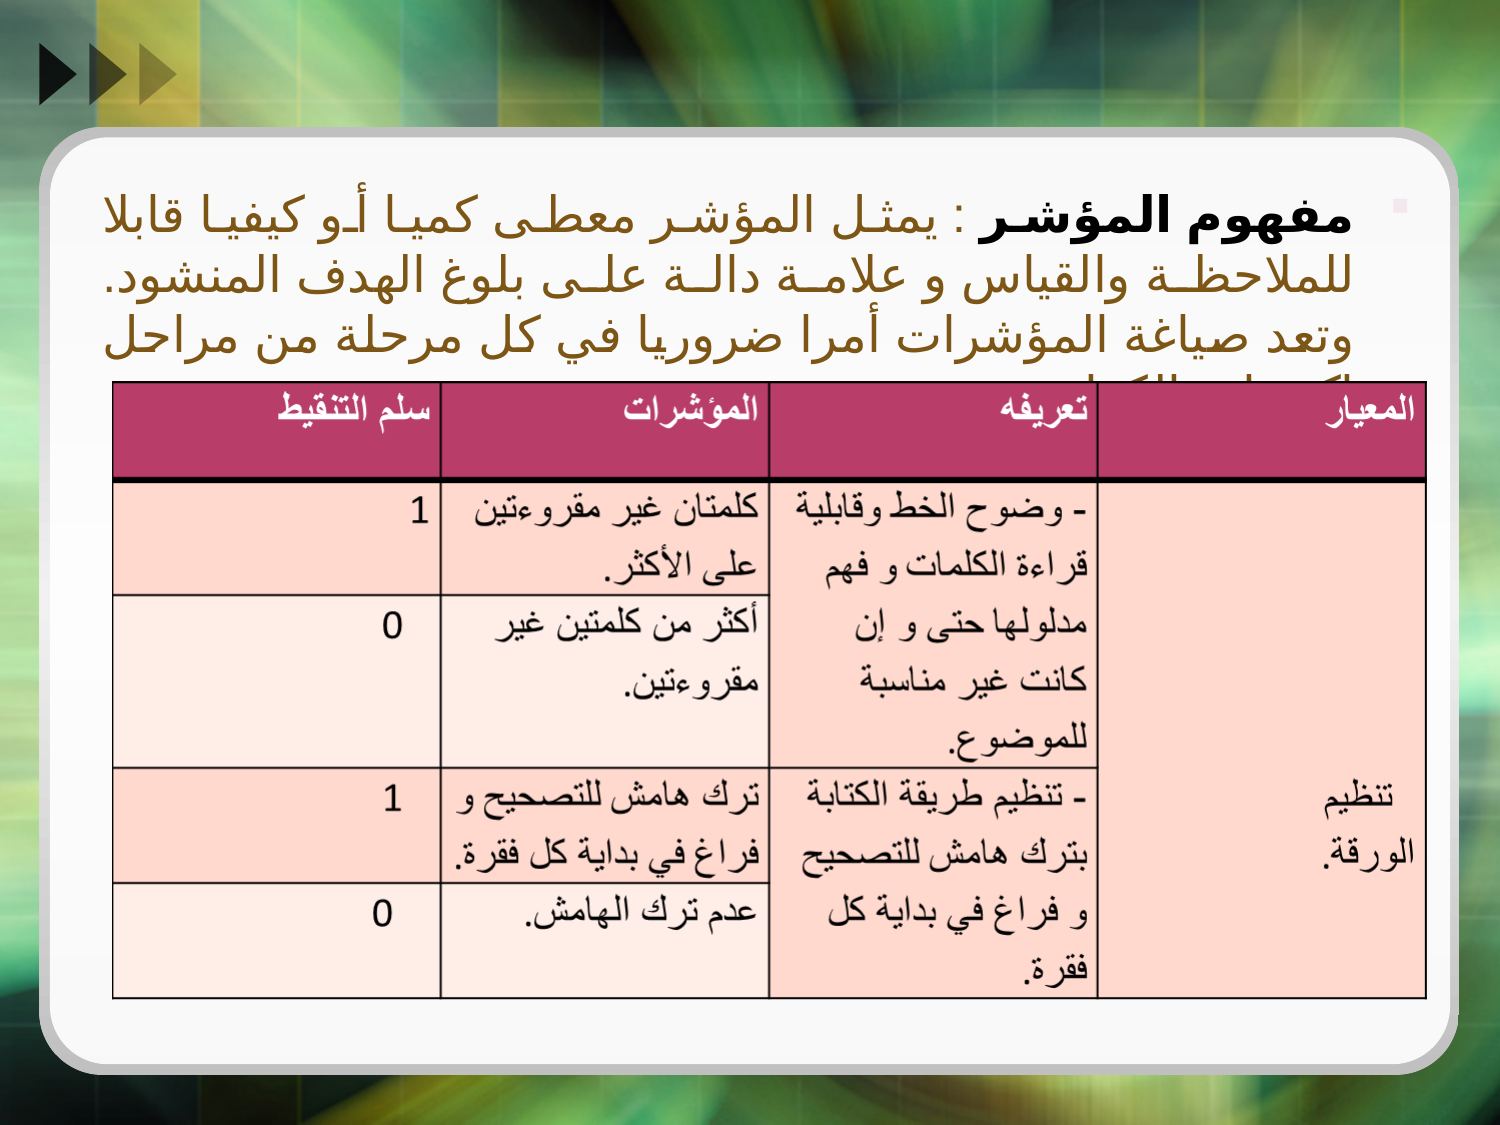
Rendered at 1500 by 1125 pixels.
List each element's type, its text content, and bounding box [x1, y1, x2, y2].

picture [0, 0, 1500, 1125]
list مفهوم المؤشر : يمثل المؤشر معطى كميا أو كيفيا قابلا للملاحظة والقياس و علامة دالة على بلوغ الهدف المنشود. وتعد صياغة المؤشرات أمرا ضروريا في كل مرحلة من مراحل اكتساب الكفاية. [87, 174, 1438, 1038]
